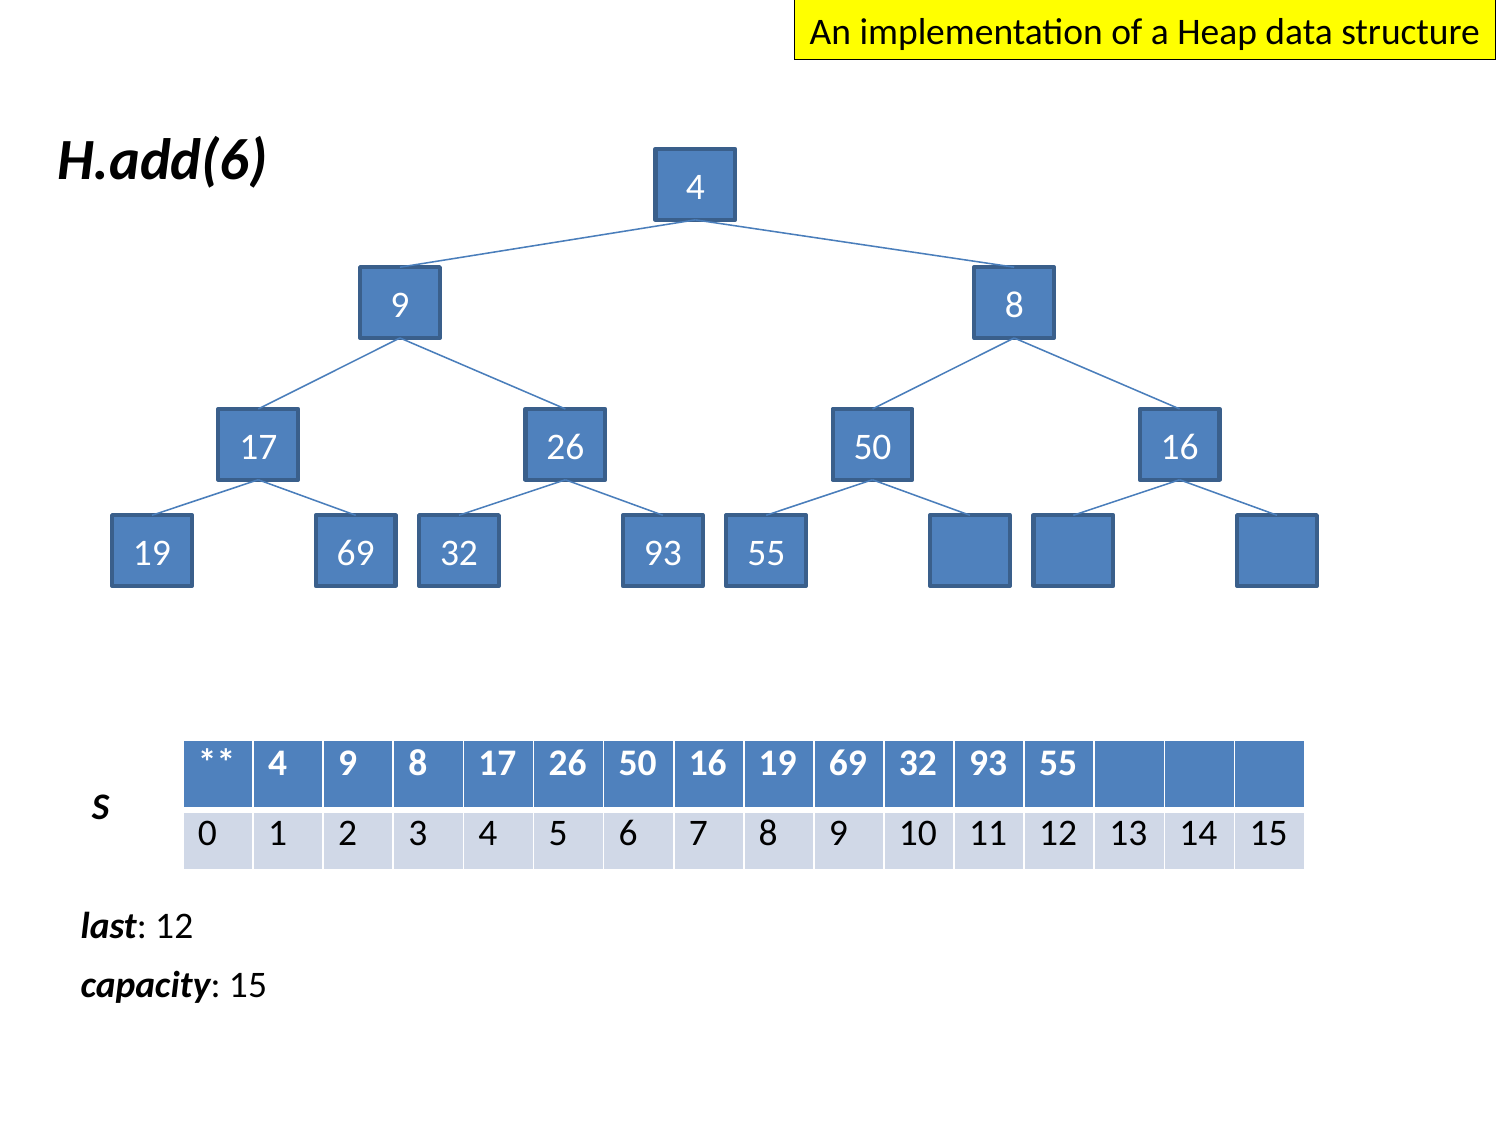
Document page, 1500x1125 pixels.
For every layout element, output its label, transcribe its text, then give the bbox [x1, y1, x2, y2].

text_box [872, 337, 1013, 410]
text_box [418, 408, 703, 587]
text_box S [77, 775, 125, 835]
table_header 9 [324, 741, 392, 807]
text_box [257, 337, 399, 410]
table_header 26 [534, 741, 603, 807]
text_box An implementation of a Heap data structure [794, 0, 1496, 60]
table_header 19 [745, 741, 813, 807]
table_cell 15 [1235, 813, 1304, 869]
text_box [1033, 408, 1318, 587]
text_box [359, 148, 1055, 339]
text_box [111, 408, 396, 587]
table_header 17 [464, 741, 533, 807]
table_cell 1 [254, 813, 322, 869]
table_cell 4 [464, 813, 533, 869]
text_box last: 12 [65, 893, 209, 952]
table_cell 13 [1095, 813, 1164, 869]
table_header 69 [815, 741, 883, 807]
table_cell 12 [1025, 813, 1093, 869]
table_header 55 [1025, 741, 1093, 807]
table_header 16 [675, 741, 743, 807]
table_header 32 [885, 741, 953, 807]
text_box capacity: 15 [65, 952, 283, 1012]
table_cell 6 [604, 813, 673, 869]
table_cell 0 [184, 813, 252, 869]
table_header [1095, 741, 1164, 807]
text_box H.add(6) [42, 113, 283, 199]
table_cell 10 [885, 813, 953, 869]
table_cell 5 [534, 813, 603, 869]
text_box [726, 408, 1011, 587]
table_cell 11 [955, 813, 1023, 869]
table_header 93 [955, 741, 1023, 807]
table_header 4 [254, 741, 322, 807]
table_header 8 [394, 741, 463, 807]
table_cell 3 [394, 813, 463, 869]
table_cell 9 [815, 813, 883, 869]
table_header [1235, 741, 1304, 807]
table_header [1165, 741, 1234, 807]
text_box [399, 337, 566, 410]
table_cell 7 [675, 813, 743, 869]
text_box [1013, 337, 1180, 410]
table_header ** [184, 741, 252, 807]
table_cell 2 [324, 813, 392, 869]
table_cell 8 [745, 813, 813, 869]
table_cell 14 [1165, 813, 1234, 869]
table_header 50 [604, 741, 673, 807]
